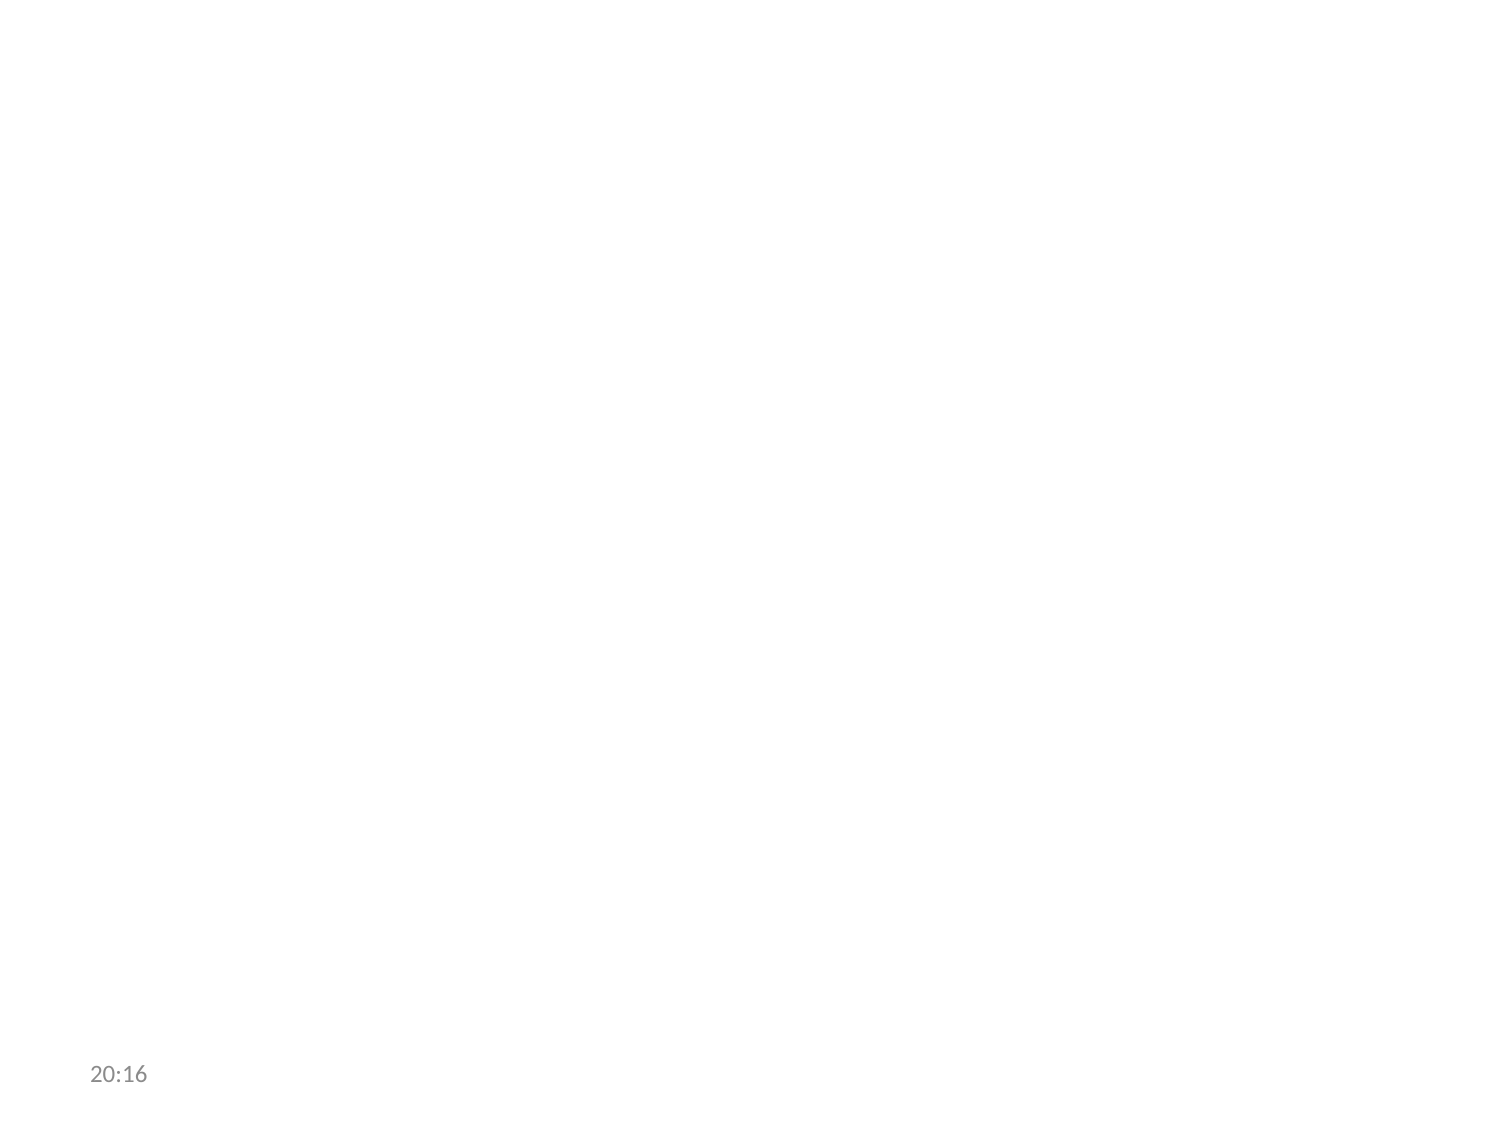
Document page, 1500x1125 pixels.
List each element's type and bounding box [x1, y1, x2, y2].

slide_number [75, 1042, 425, 1103]
